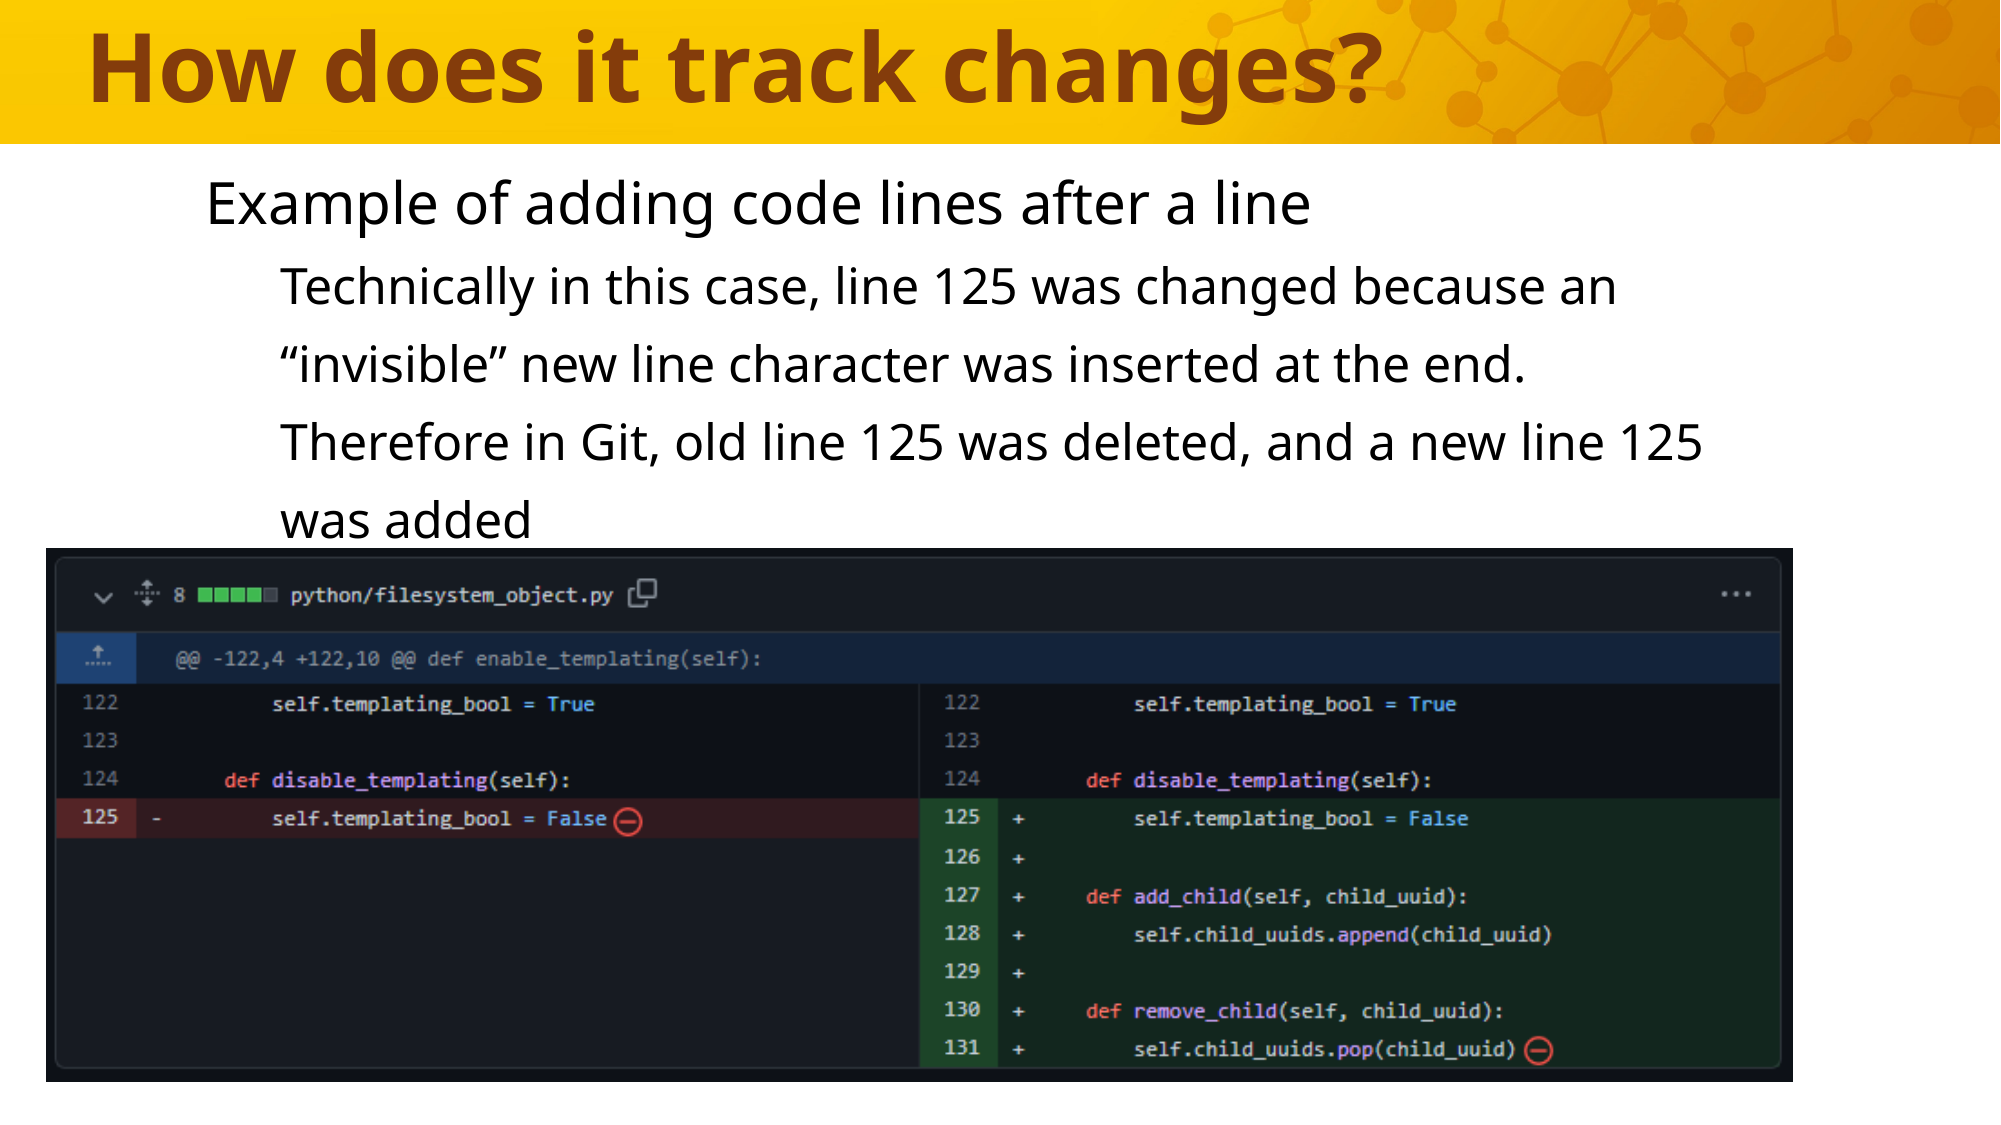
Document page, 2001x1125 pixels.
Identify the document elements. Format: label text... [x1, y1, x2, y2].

picture [46, 548, 1793, 1082]
text_box Example of adding code lines after a line Technically in this case, line 125 was changed because an “invisible” new line character was inserted at the end. Therefore in Git, old line 125 was deleted, and a new line 125 was added [59, 144, 1780, 548]
picture [0, 0, 2000, 144]
